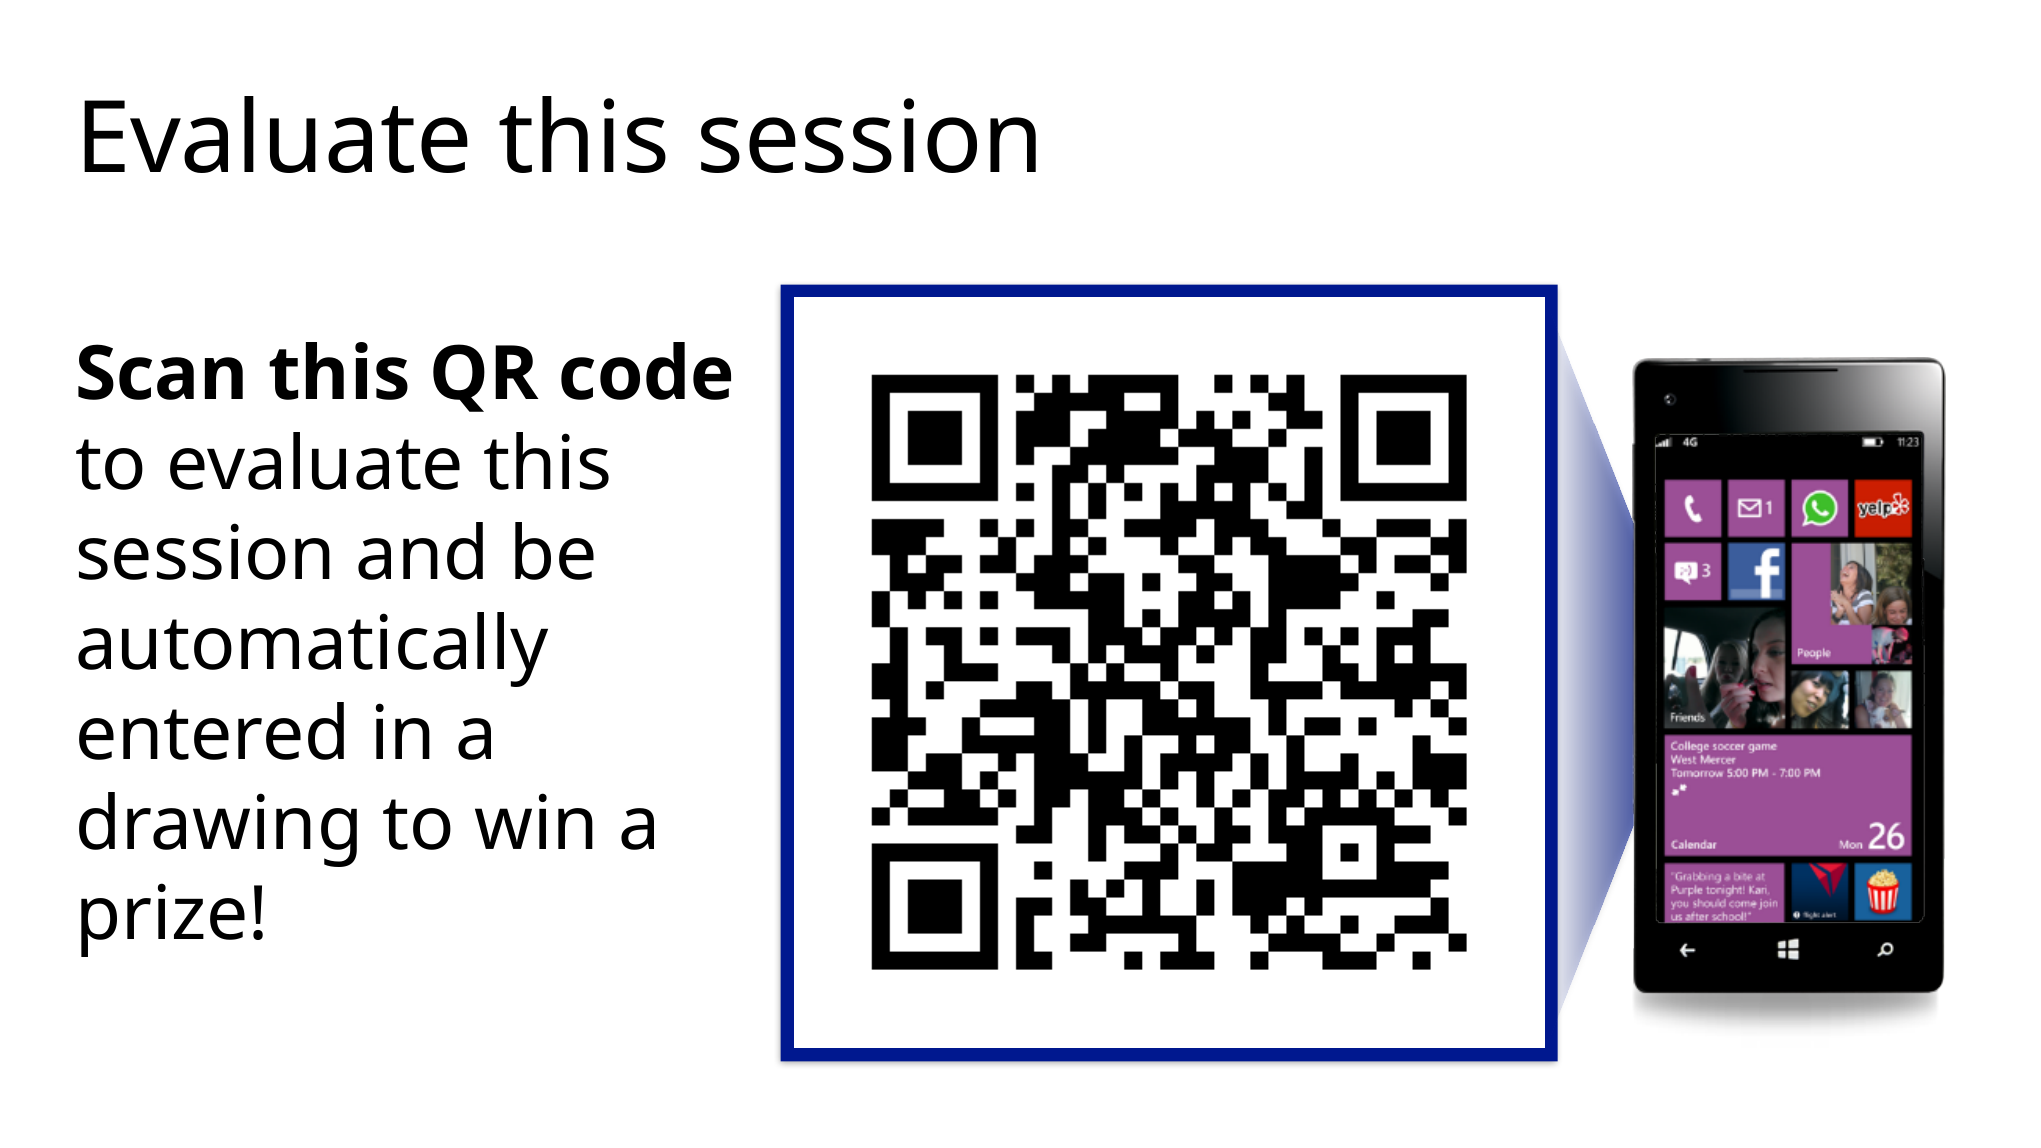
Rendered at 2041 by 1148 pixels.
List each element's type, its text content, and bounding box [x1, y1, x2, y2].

title Evaluate this session [45, 48, 1996, 199]
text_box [1630, 357, 1946, 1049]
list Scan this QR code to evaluate this session and be automatically entered in a drawing to win a prize! [45, 301, 775, 1099]
text_box [780, 284, 1558, 1062]
text_box [1550, 311, 1625, 1038]
picture [793, 297, 1545, 1049]
